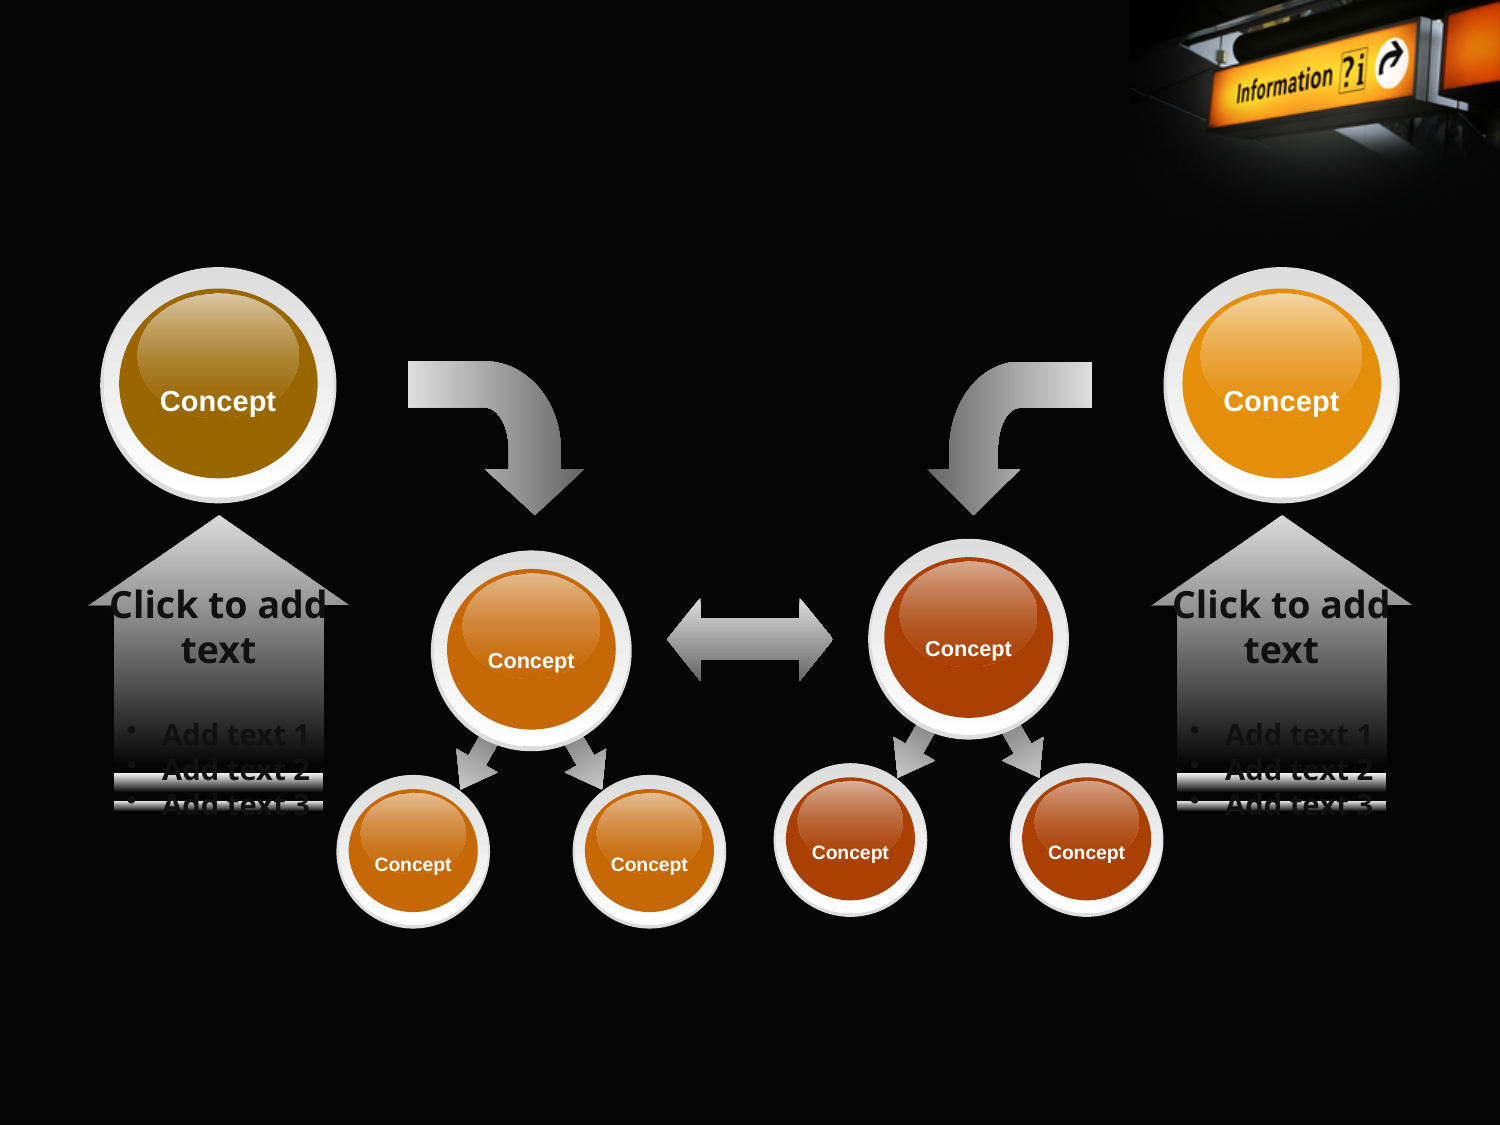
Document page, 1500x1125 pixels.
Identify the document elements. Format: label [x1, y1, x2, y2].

text_box [564, 760, 605, 775]
text_box [457, 760, 498, 775]
text_box [667, 597, 833, 681]
text_box [867, 538, 1070, 740]
text_box [407, 361, 585, 516]
text_box [99, 266, 337, 504]
text_box [894, 749, 935, 764]
text_box [1002, 749, 1043, 763]
text_box [773, 762, 928, 918]
text_box [927, 361, 1093, 516]
text_box [430, 550, 632, 752]
text_box [572, 774, 727, 929]
text_box [1009, 762, 1164, 918]
text_box [1163, 266, 1400, 504]
text_box [1151, 514, 1412, 830]
text_box [336, 774, 491, 929]
picture [0, 0, 1500, 1125]
text_box [88, 514, 349, 830]
